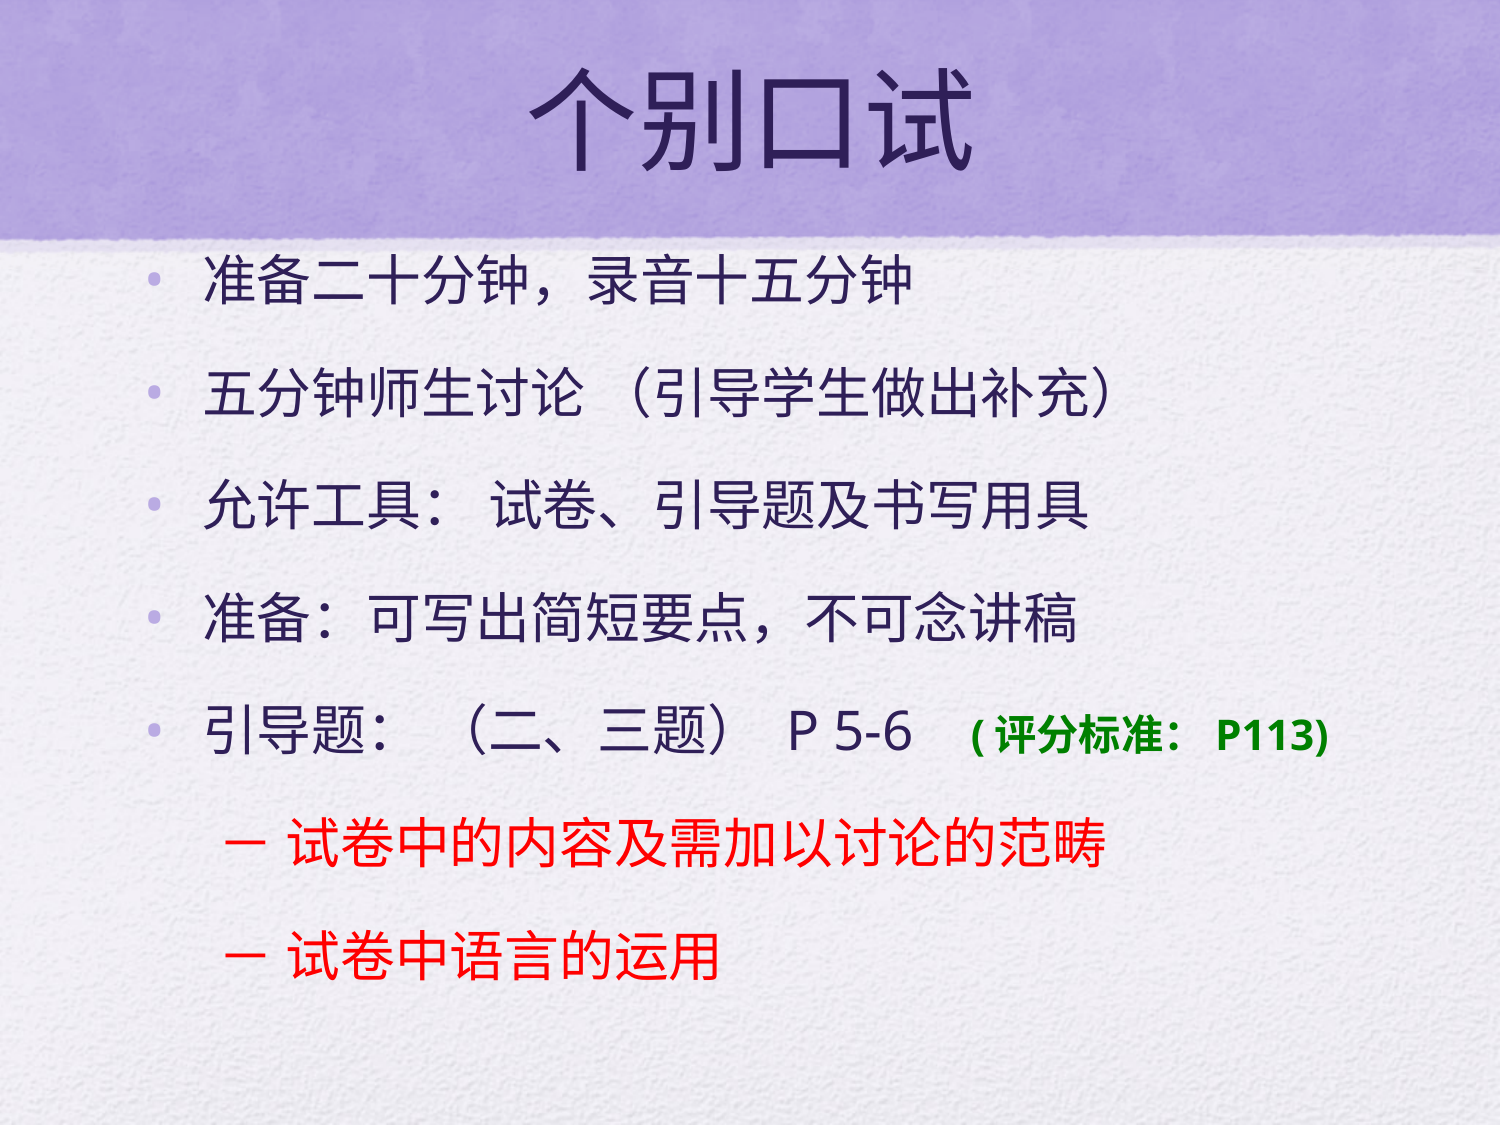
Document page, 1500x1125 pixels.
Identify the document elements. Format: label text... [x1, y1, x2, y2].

list 准备二十分钟，录音十五分钟 五分钟师生讨论 （引导学生做出补充） 允许工具： 试卷、引导题及书写用具 准备：可写出简短要点，不可念讲稿 引导题： （二、三题） P 5-6 (评分标准：P113) － 试卷中的内容及需加以讨论的范畴 － 试卷中语言的运用 [129, 238, 1372, 1000]
picture [0, 225, 1500, 1125]
title 个别口试 [129, 6, 1372, 238]
